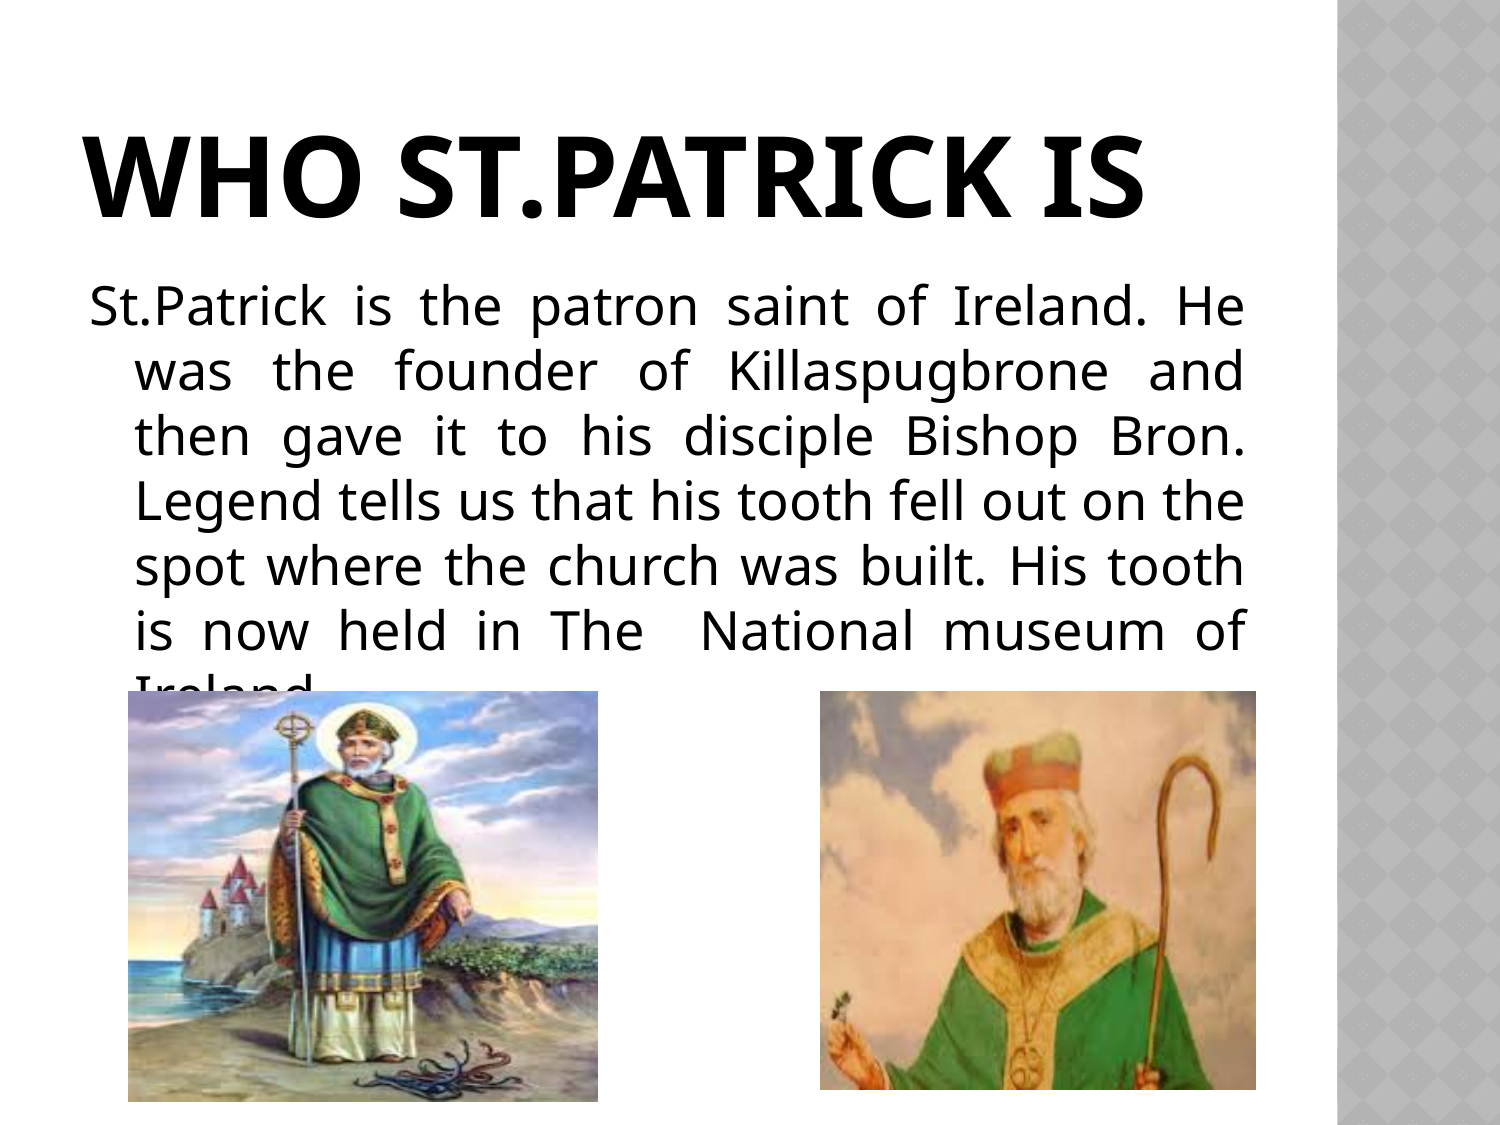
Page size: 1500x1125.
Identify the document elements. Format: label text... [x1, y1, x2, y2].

title Who St.patrick is [75, 52, 1263, 240]
picture [819, 690, 1256, 1091]
picture [128, 690, 599, 1102]
list St.Patrick is the patron saint of Ireland. He was the founder of Killaspugbrone and then gave it to his disciple Bishop Bron. Legend tells us that his tooth fell out on the spot where the church was built. His tooth is now held in The National museum of Ireland. [75, 264, 1263, 1059]
